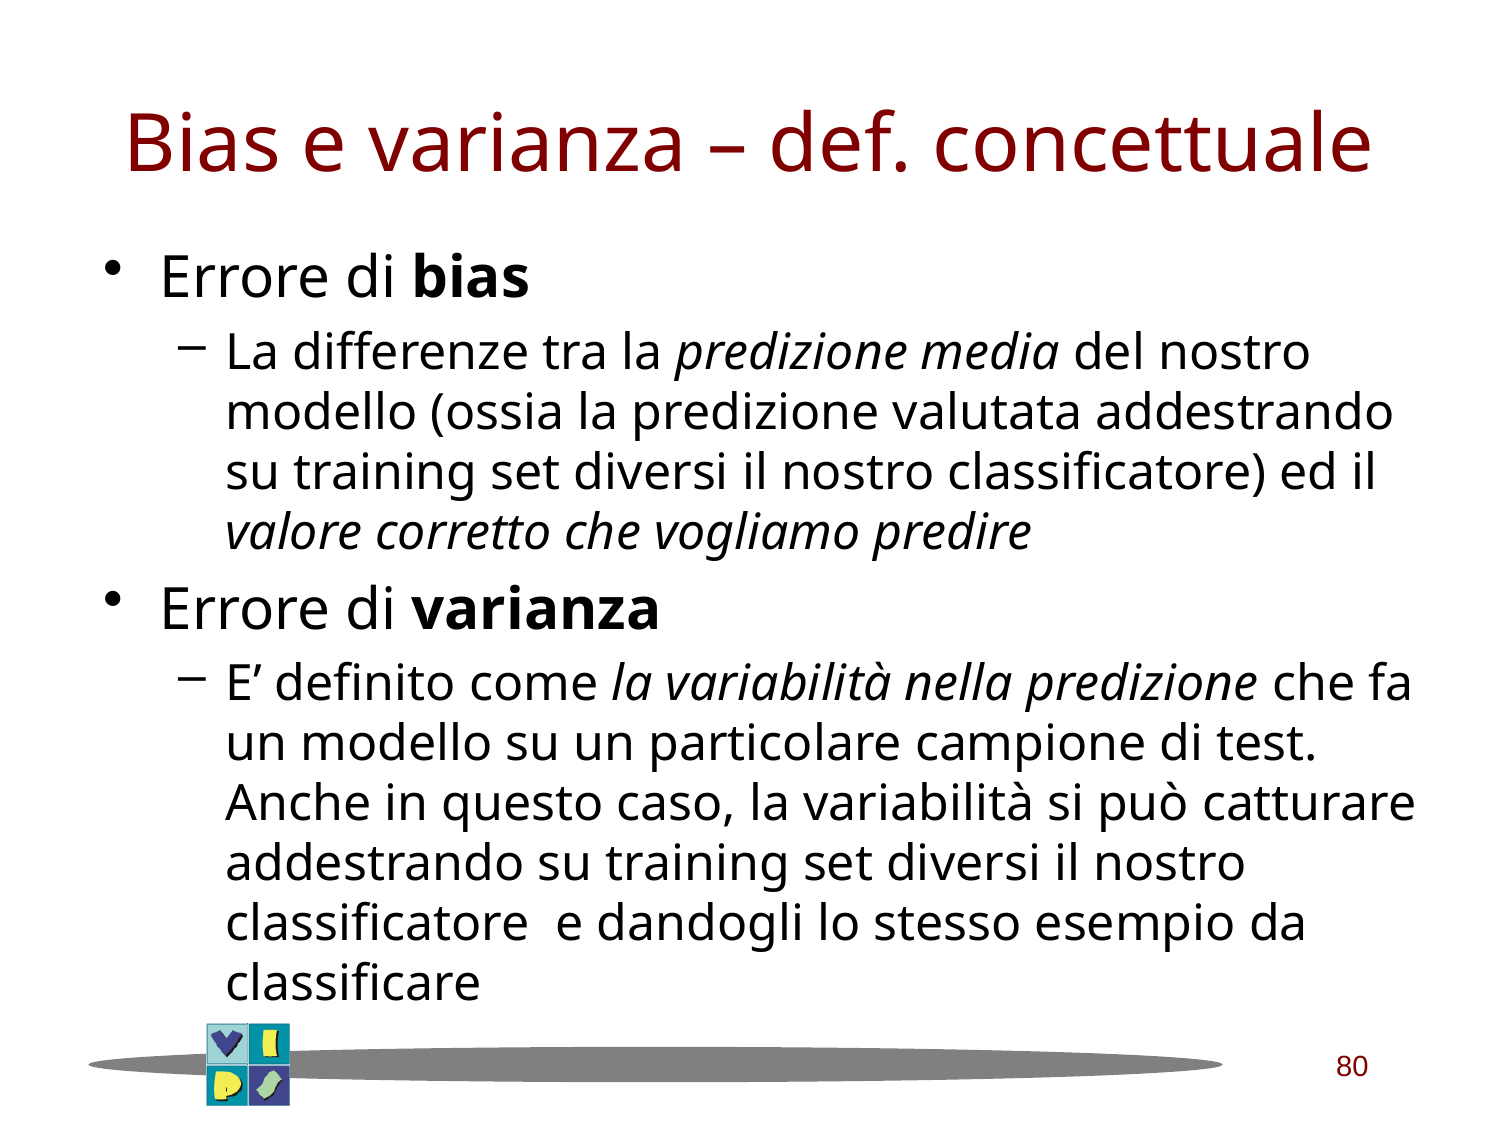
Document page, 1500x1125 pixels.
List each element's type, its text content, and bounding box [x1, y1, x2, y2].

title Bias e varianza – def. concettuale [75, 45, 1425, 233]
slide_number 80 [1033, 1039, 1384, 1118]
picture [206, 1023, 290, 1106]
list Errore di bias La differenze tra la predizione media del nostro modello (ossia la predizione valutata addestrando su training set diversi il nostro classificatore) ed il valore corretto che vogliamo predire Errore di varianza E’ definito come la variabilità nella predizione che fa un modello su un particolare campione di test. Anche in questo caso, la variabilità si può catturare addestrando su training set diversi il nostro classificatore e dandogli lo stesso esempio da classificare [88, 231, 1439, 975]
